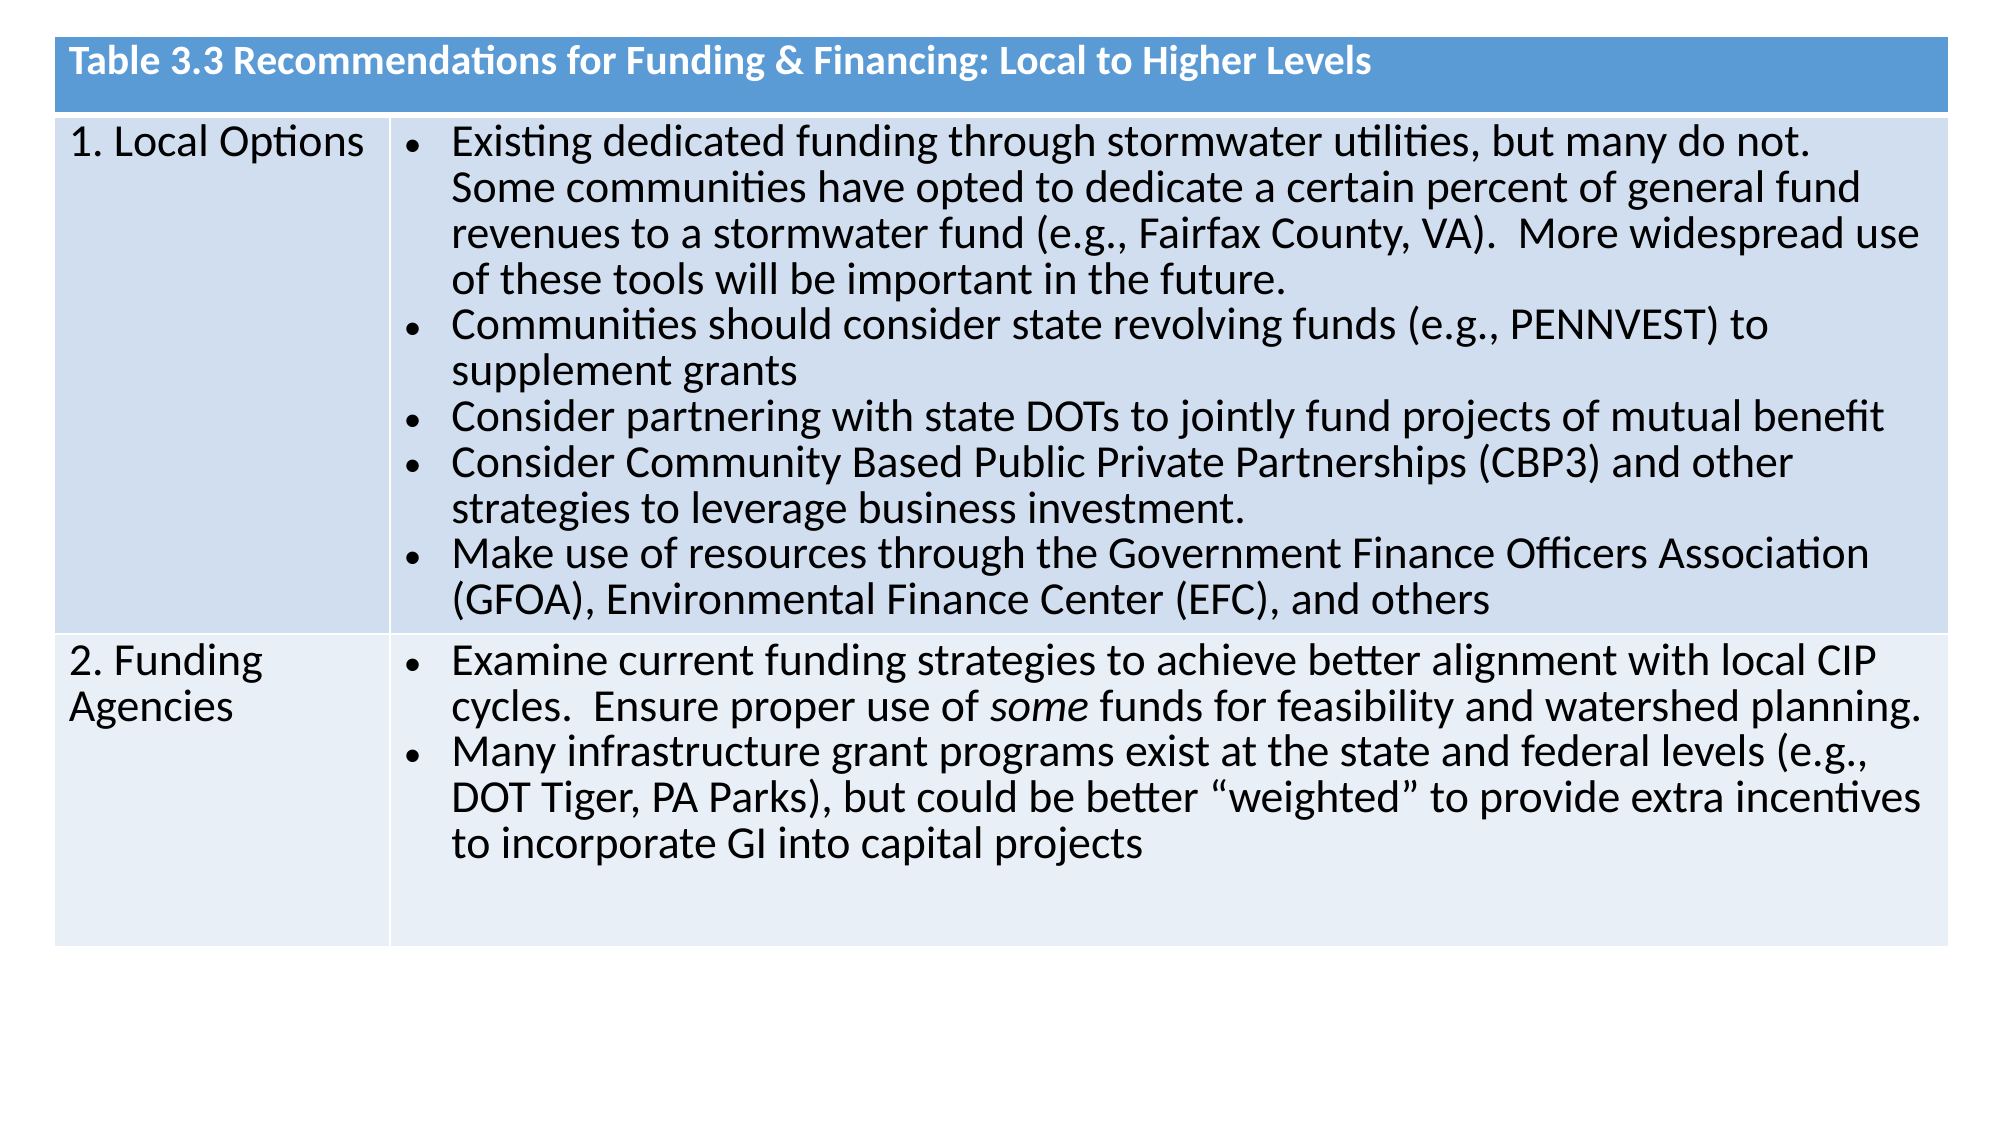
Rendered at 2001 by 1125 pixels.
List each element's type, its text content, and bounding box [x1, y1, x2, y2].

table_cell Existing dedicated funding through stormwater utilities, but many do not. Some communities have opted to dedicate a certain percent of general fund revenues to a stormwater fund (e.g., Fairfax County, VA). More widespread use of these tools will be important in the future. Communities should consider state revolving funds (e.g., PENNVEST) to supplement grants Consider partnering with state DOTs to jointly fund projects of mutual benefit Consider Community Based Public Private Partnerships (CBP3) and other strategies to leverage business investment. Make use of resources through the Government Finance Officers Association (GFOA), Environmental Finance Center (EFC), and others [391, 118, 1948, 633]
table_header Table 3.3 Recommendations for Funding & Financing: Local to Higher Levels [55, 37, 1948, 112]
table_cell Examine current funding strategies to achieve better alignment with local CIP cycles. Ensure proper use of some funds for feasibility and watershed planning. Many infrastructure grant programs exist at the state and federal levels (e.g., DOT Tiger, PA Parks), but could be better “weighted” to provide extra incentives to incorporate GI into capital projects [391, 635, 1948, 946]
table_cell 2. Funding Agencies [55, 635, 389, 946]
table_cell 1. Local Options [55, 118, 389, 633]
